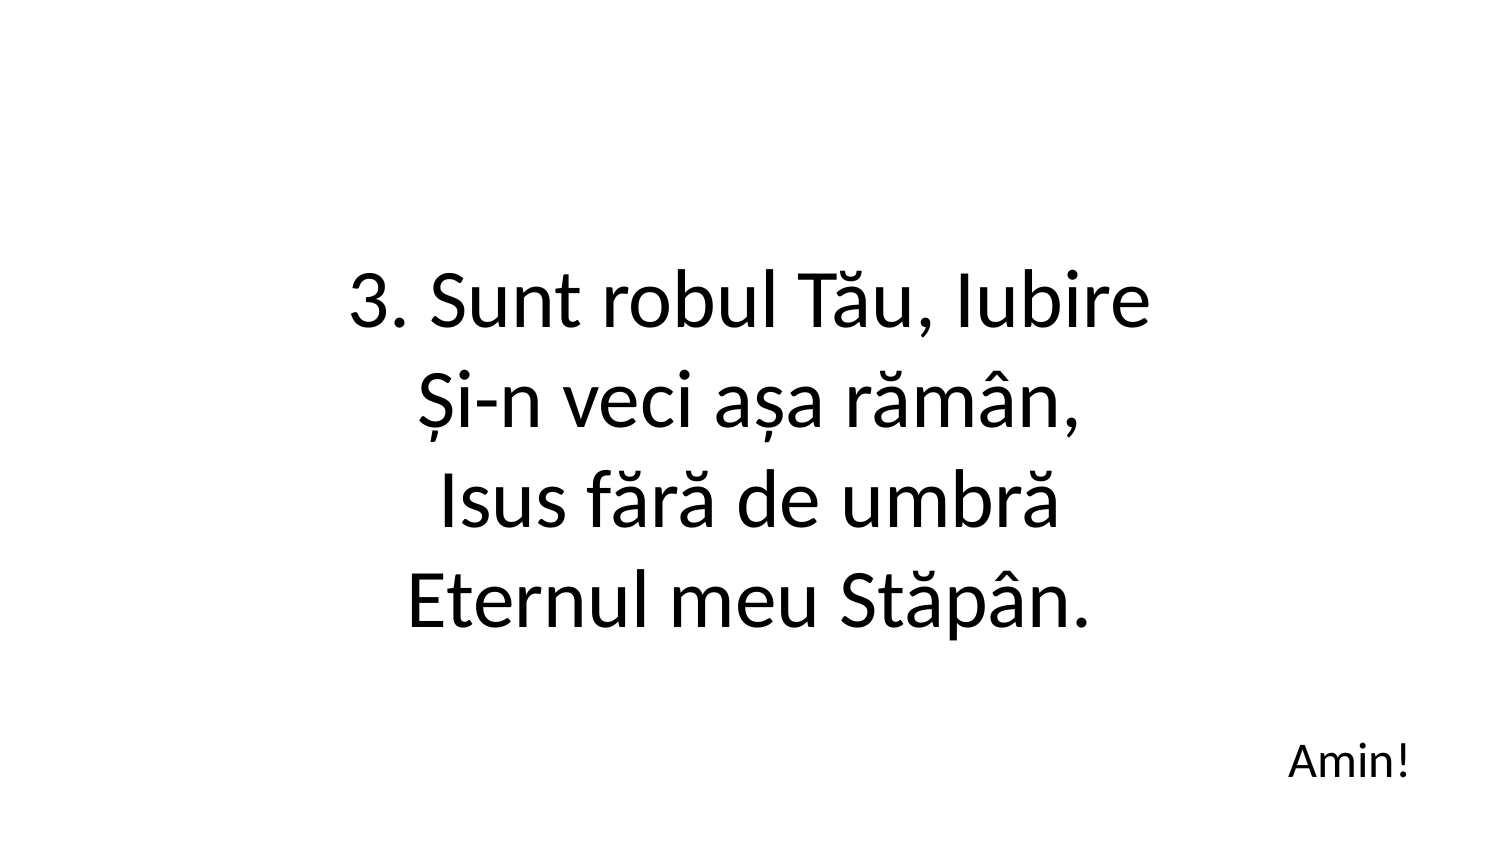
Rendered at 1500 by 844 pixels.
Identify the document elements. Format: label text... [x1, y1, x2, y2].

text_box Amin! [1273, 674, 1427, 795]
text_box 3. Sunt robul Tău, Iubire Și-n veci așa rămân, Isus fără de umbră Eternul meu Stăpân. [332, 192, 1168, 652]
